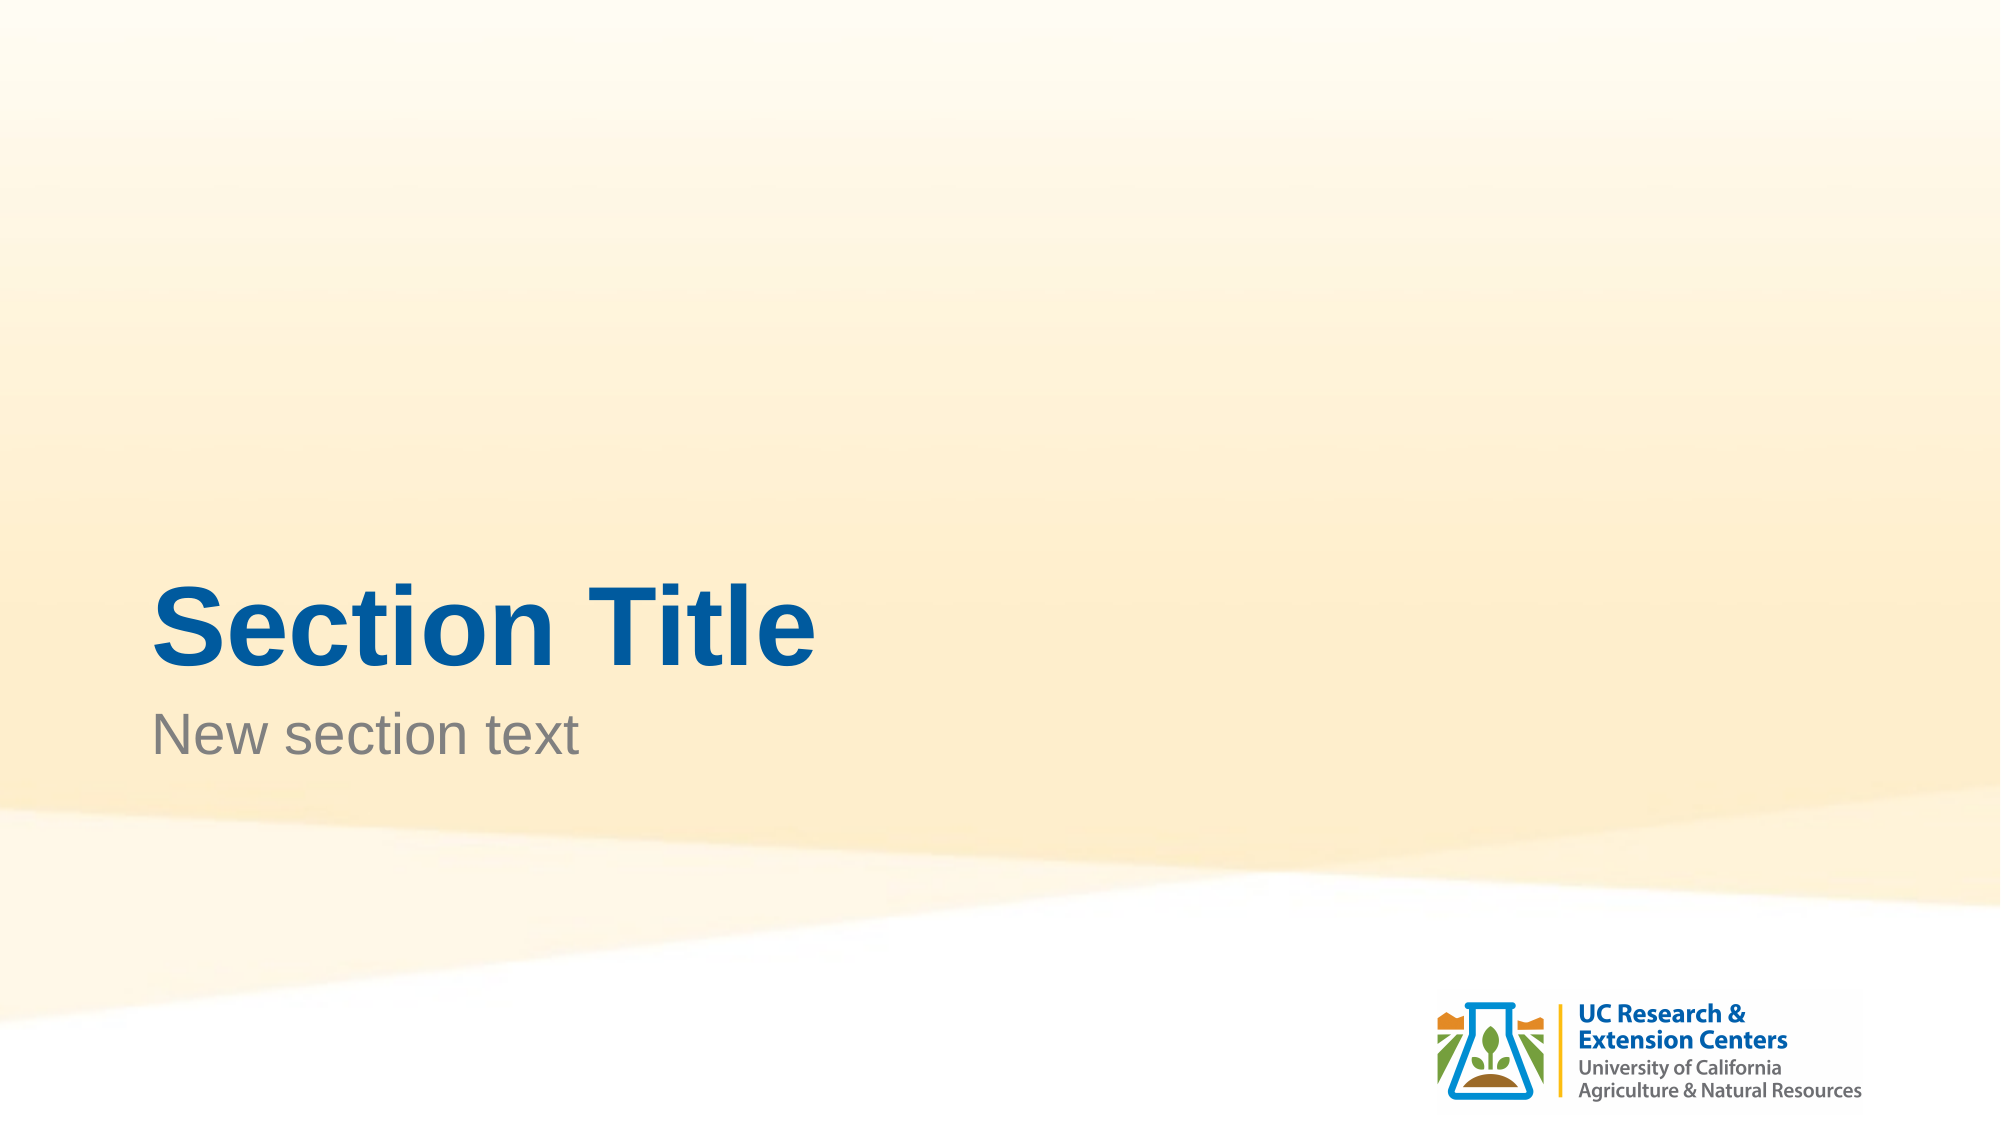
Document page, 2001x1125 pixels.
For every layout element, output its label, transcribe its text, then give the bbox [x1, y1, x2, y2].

list New section text [136, 697, 1862, 944]
title Section Title [136, 229, 1862, 697]
picture [0, 0, 2001, 1115]
